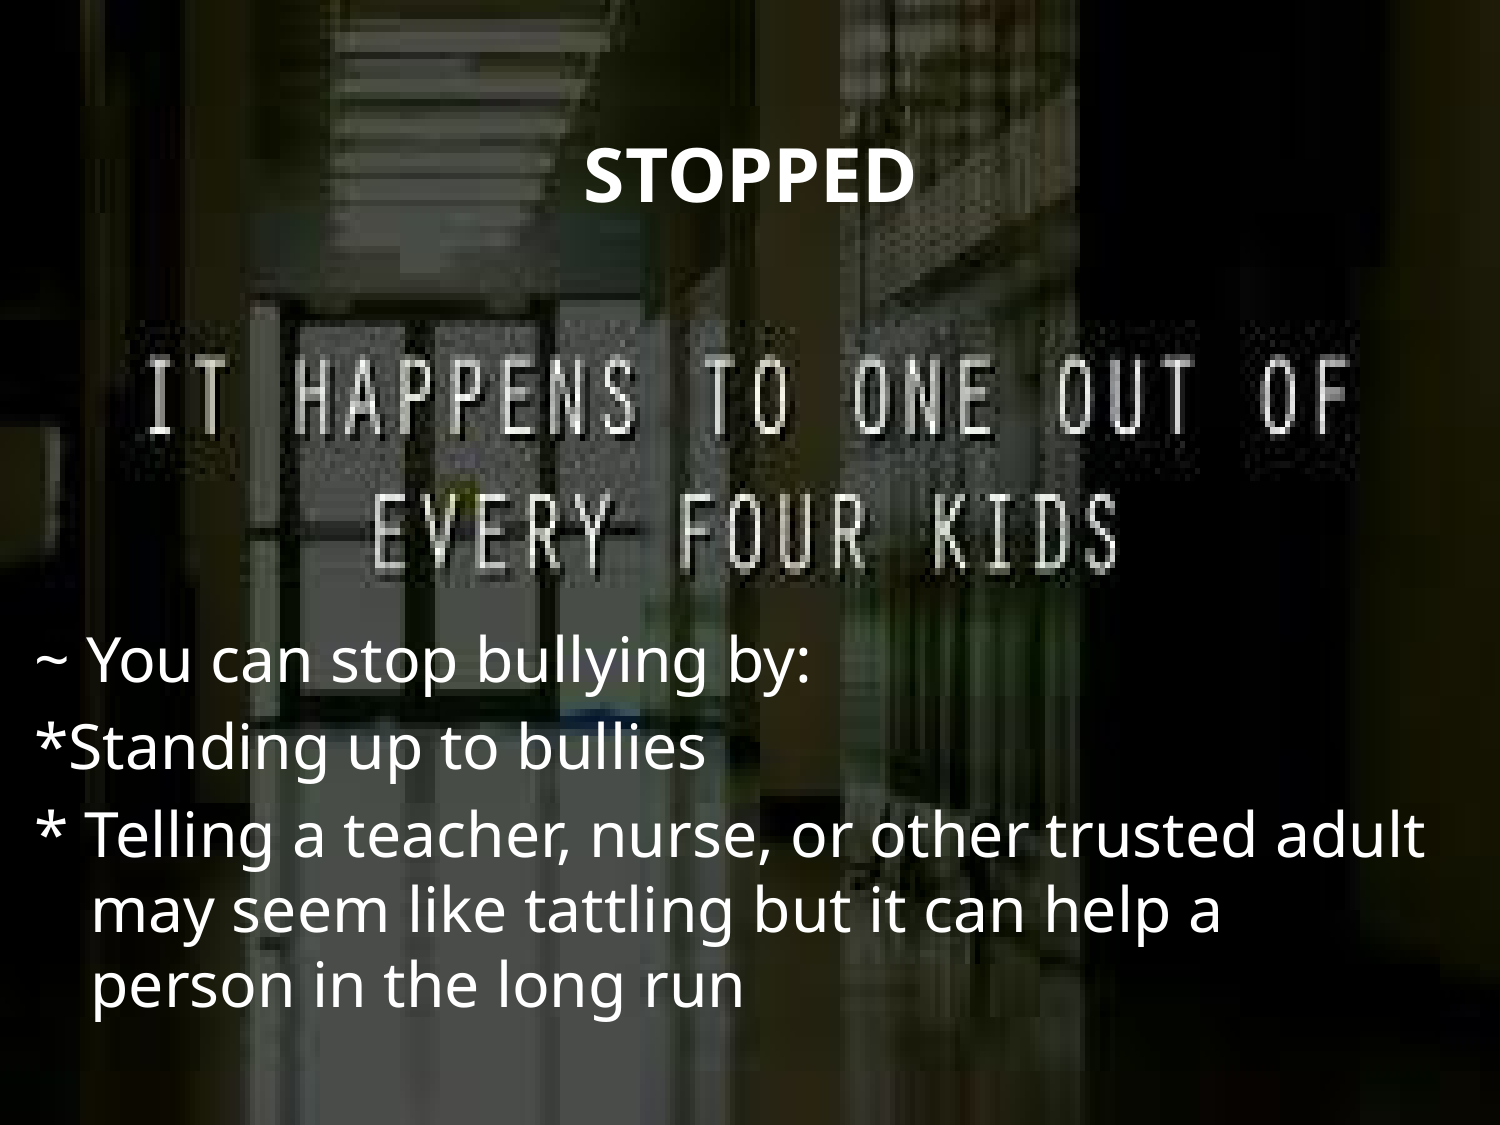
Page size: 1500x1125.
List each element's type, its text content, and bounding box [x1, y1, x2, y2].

list ~ You can stop bullying by: *Standing up to bullies * Telling a teacher, nurse, or other trusted adult may seem like tattling but it can help a person in the long run [19, 604, 1457, 1125]
picture [0, 0, 1500, 1125]
title STOPPED [75, 14, 1425, 233]
